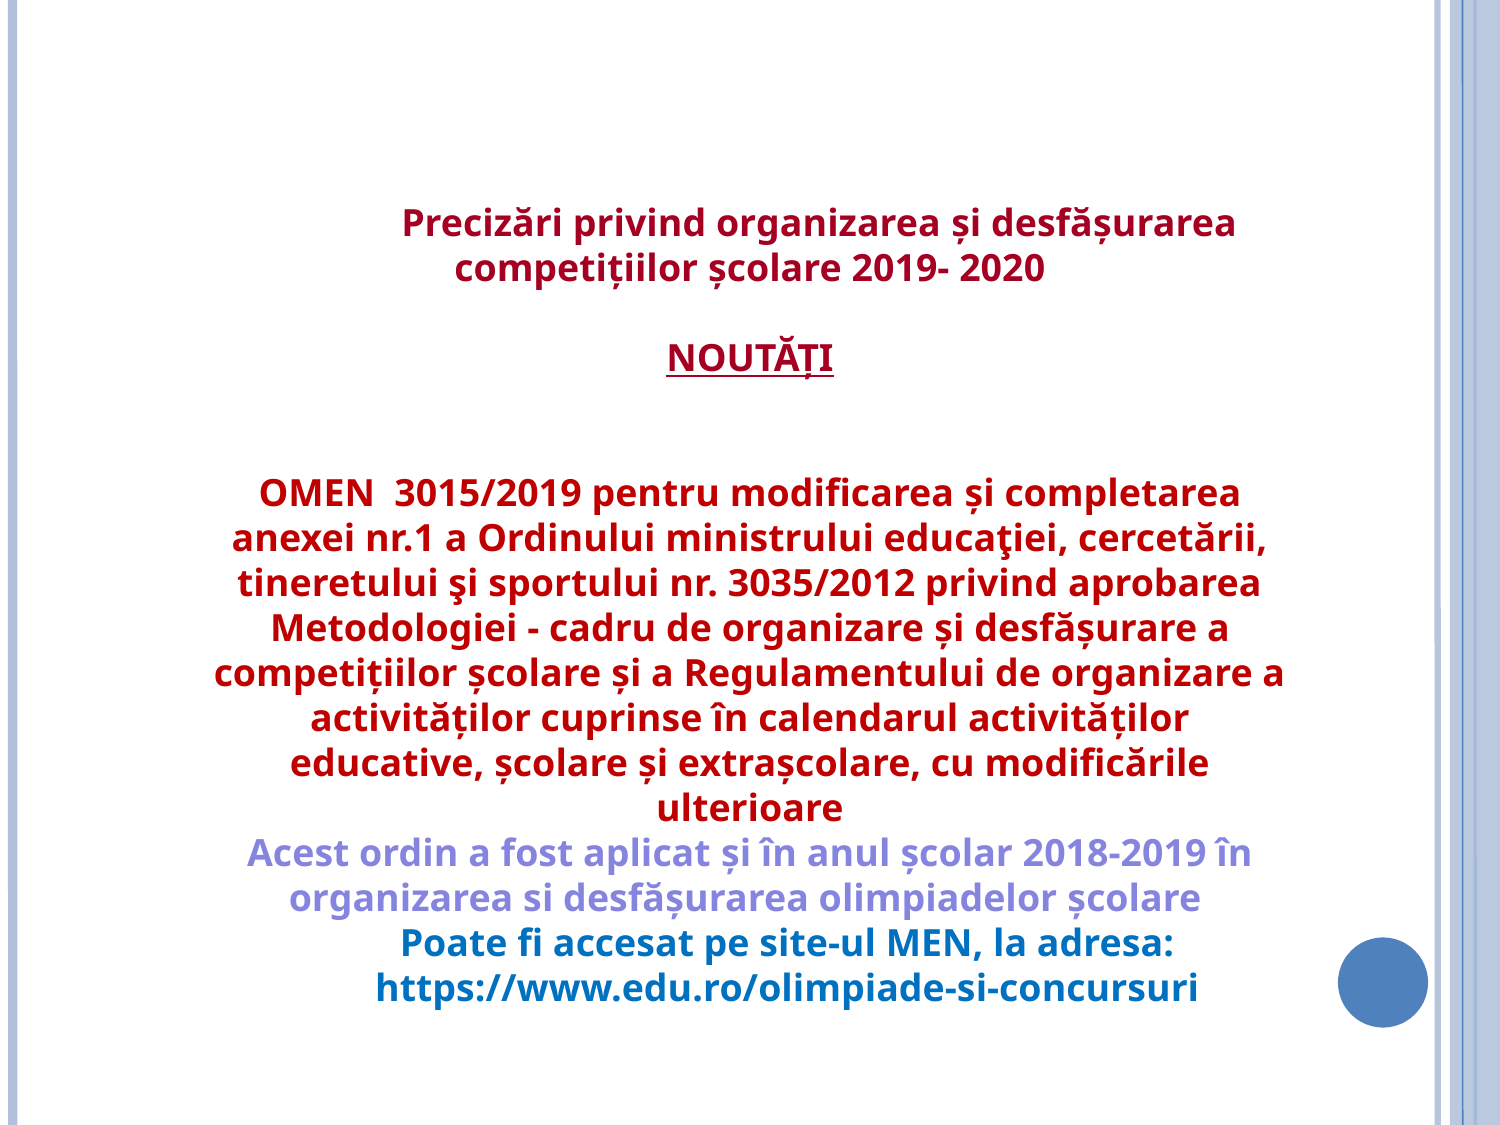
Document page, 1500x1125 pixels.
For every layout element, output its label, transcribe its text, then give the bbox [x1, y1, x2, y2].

text_box O R D I N pentru Precizări privind organizarea și desfășurarea competițiilor școlare 2019- 2020 NOUTĂȚI O R D I N OMEN 3015OMENOMEn OMEN 3015/2019 pentru modificarea și completarea anexei nr.1 a Ordinului ministrului educaţiei, cercetării, tineretului şi sportului nr. 3035/2012 privind aprobarea Metodologiei - cadru de organizare și desfășurare a competițiilor școlare și a Regulamentului de organizare a activităților cuprinse în calendarul activităților educative, școlare și extrașcolare, cu modificările ulterioare Acest ordin a fost aplicat și în anul școlar 2018-2019 în organizarea si desfășurarea olimpiadelor școlare Poate fi accesat pe site-ul MEN, la adresa: https://www.edu.ro/olimpiade-si-concursuri [194, 101, 1306, 1062]
